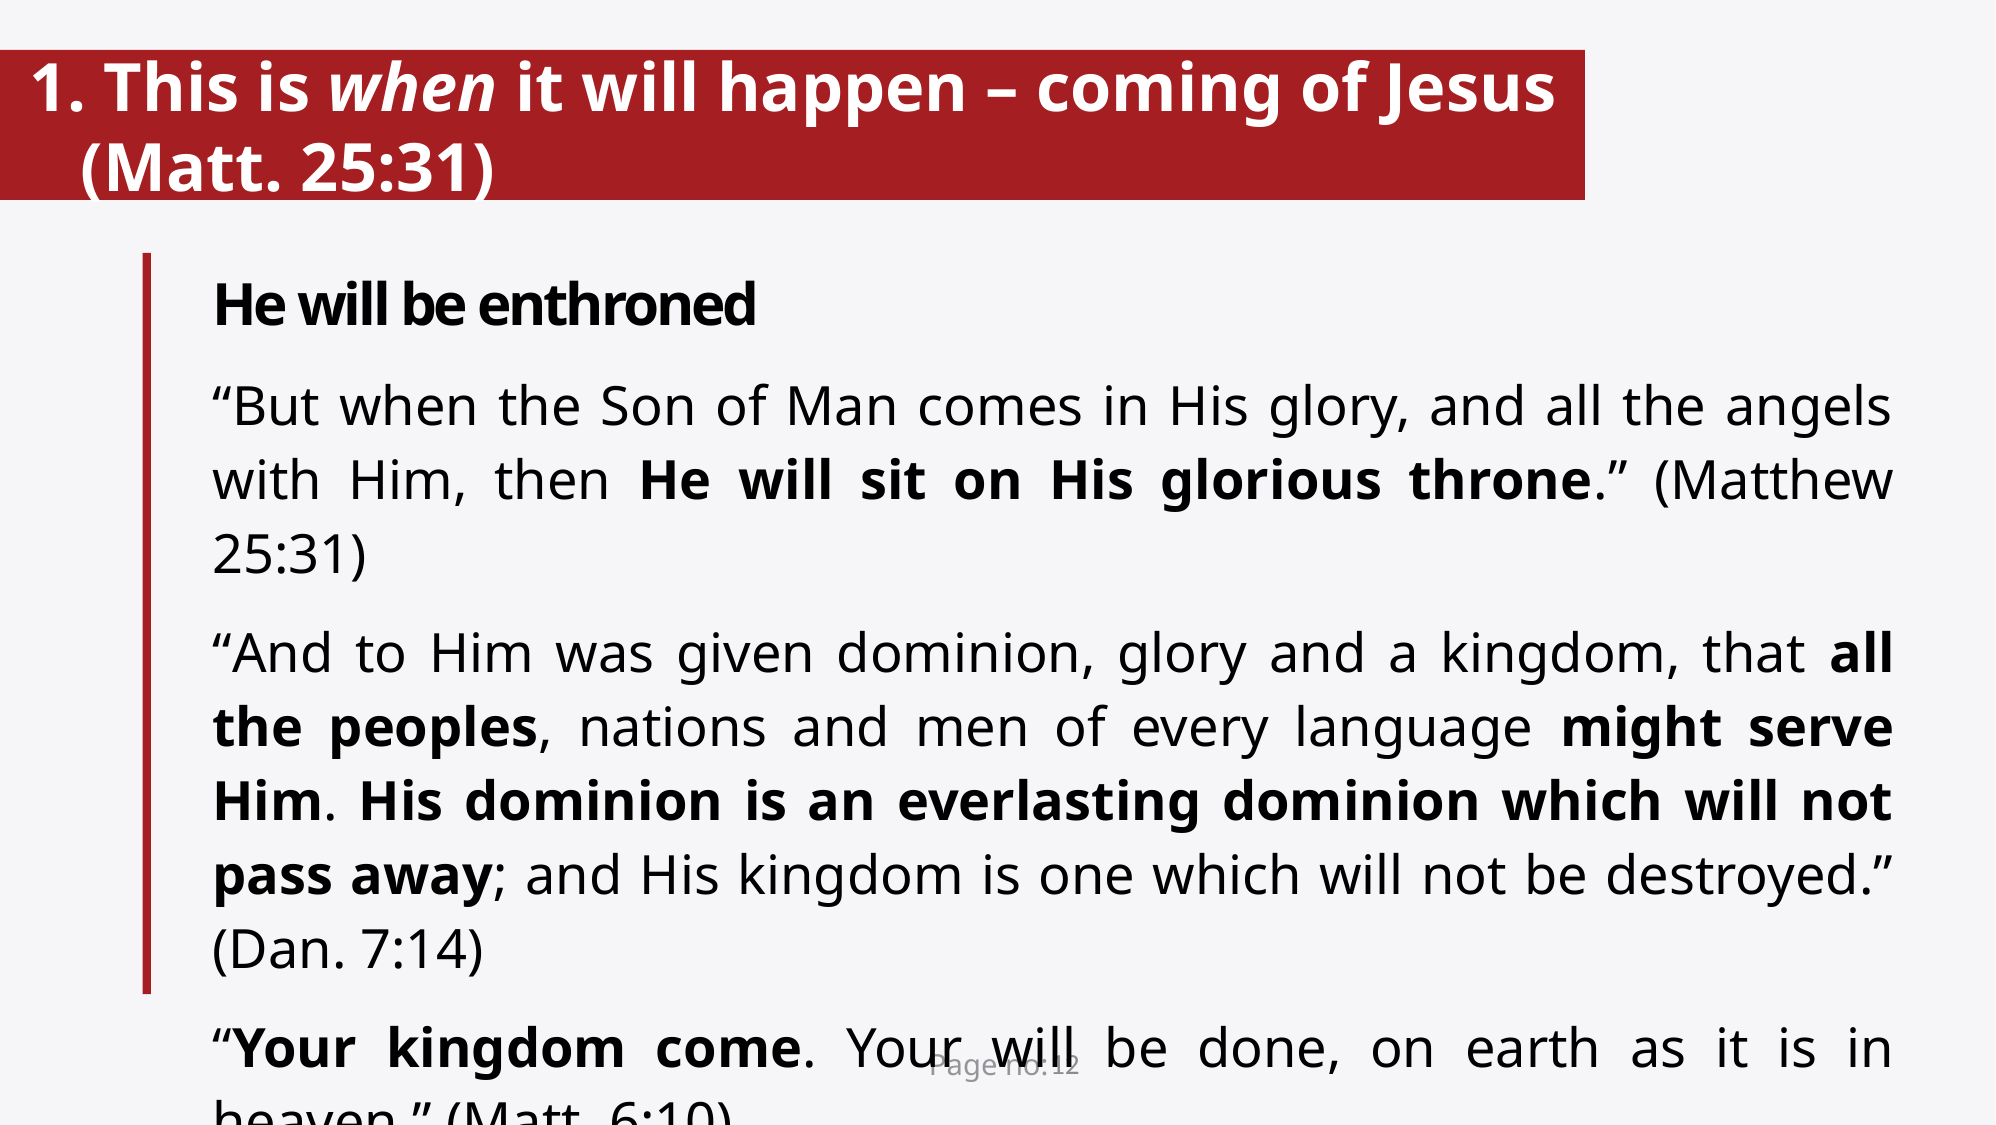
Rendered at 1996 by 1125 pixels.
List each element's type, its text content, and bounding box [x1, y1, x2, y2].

title 1. This is when it will happen – coming of Jesus (Matt. 25:31) [14, 62, 1810, 188]
subtitle He will be enthroned “But when the Son of Man comes in His glory, and all the angels with Him, then He will sit on His glorious throne.” (Matthew 25:31) “And to Him was given dominion, glory and a kingdom, that all the peoples, nations and men of every language might serve Him. His dominion is an everlasting dominion which will not pass away; and His kingdom is one which will not be destroyed.” (Dan. 7:14) “Your kingdom come. Your will be done, on earth as it is in heaven.” (Matt. 6:10) [197, 249, 1910, 1000]
